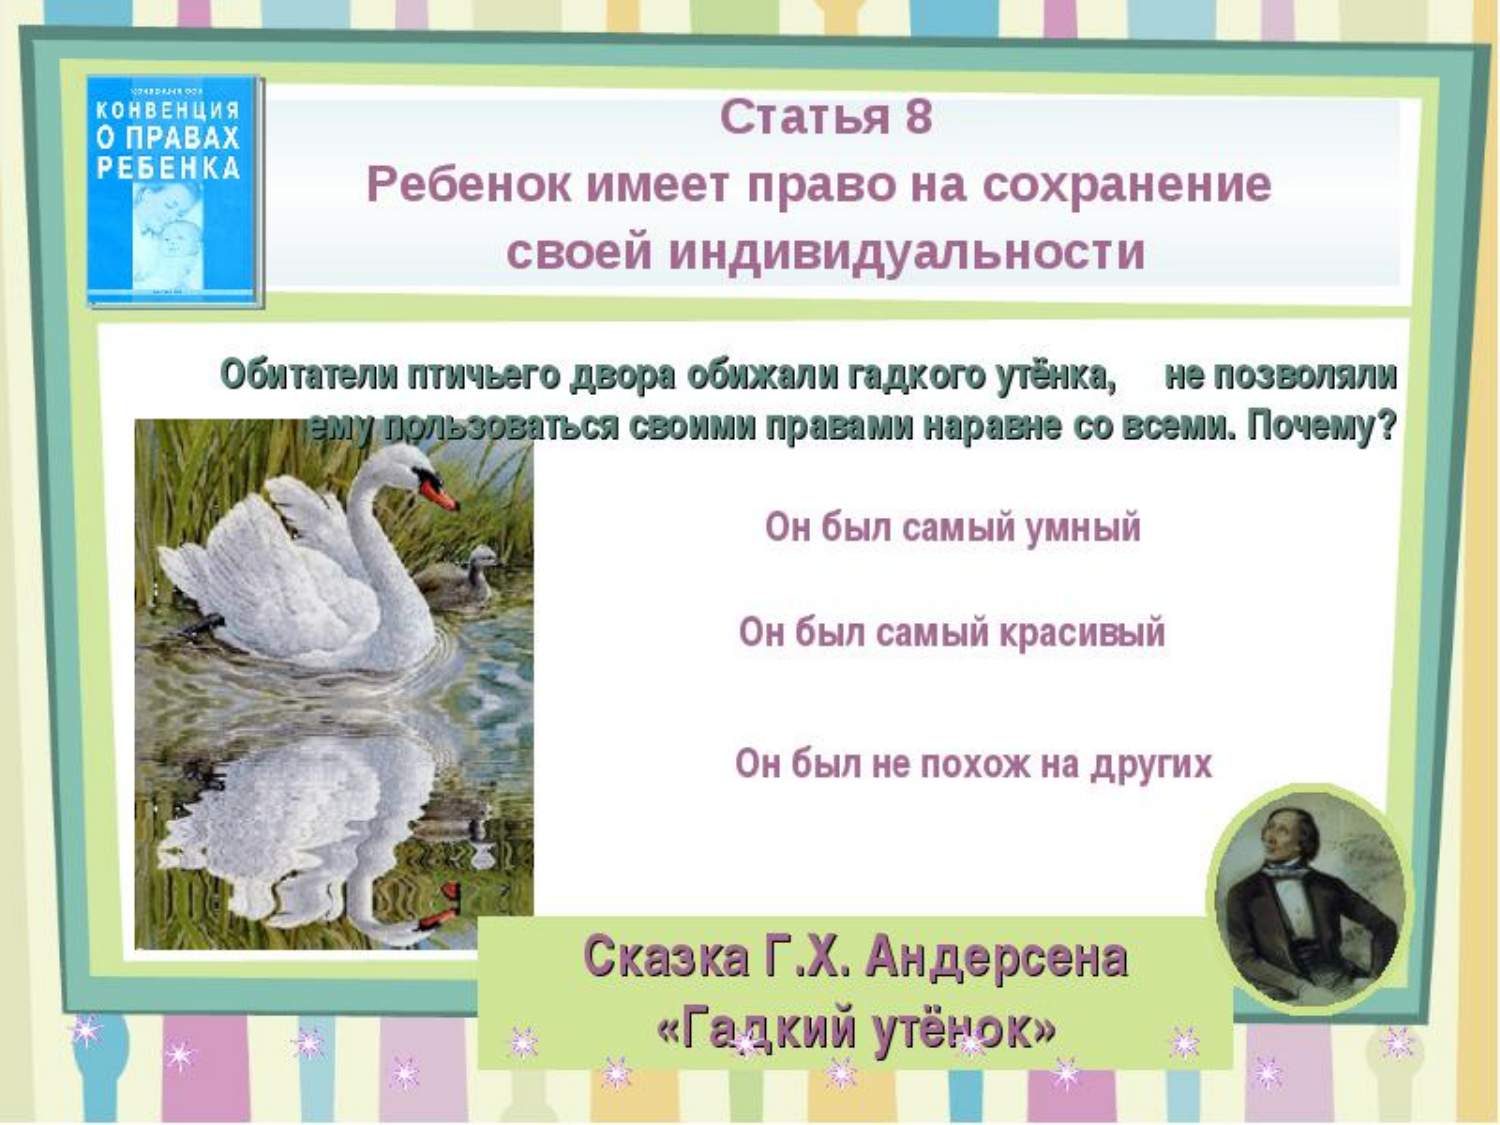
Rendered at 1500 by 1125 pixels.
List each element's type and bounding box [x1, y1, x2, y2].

list [0, 0, 1500, 1125]
